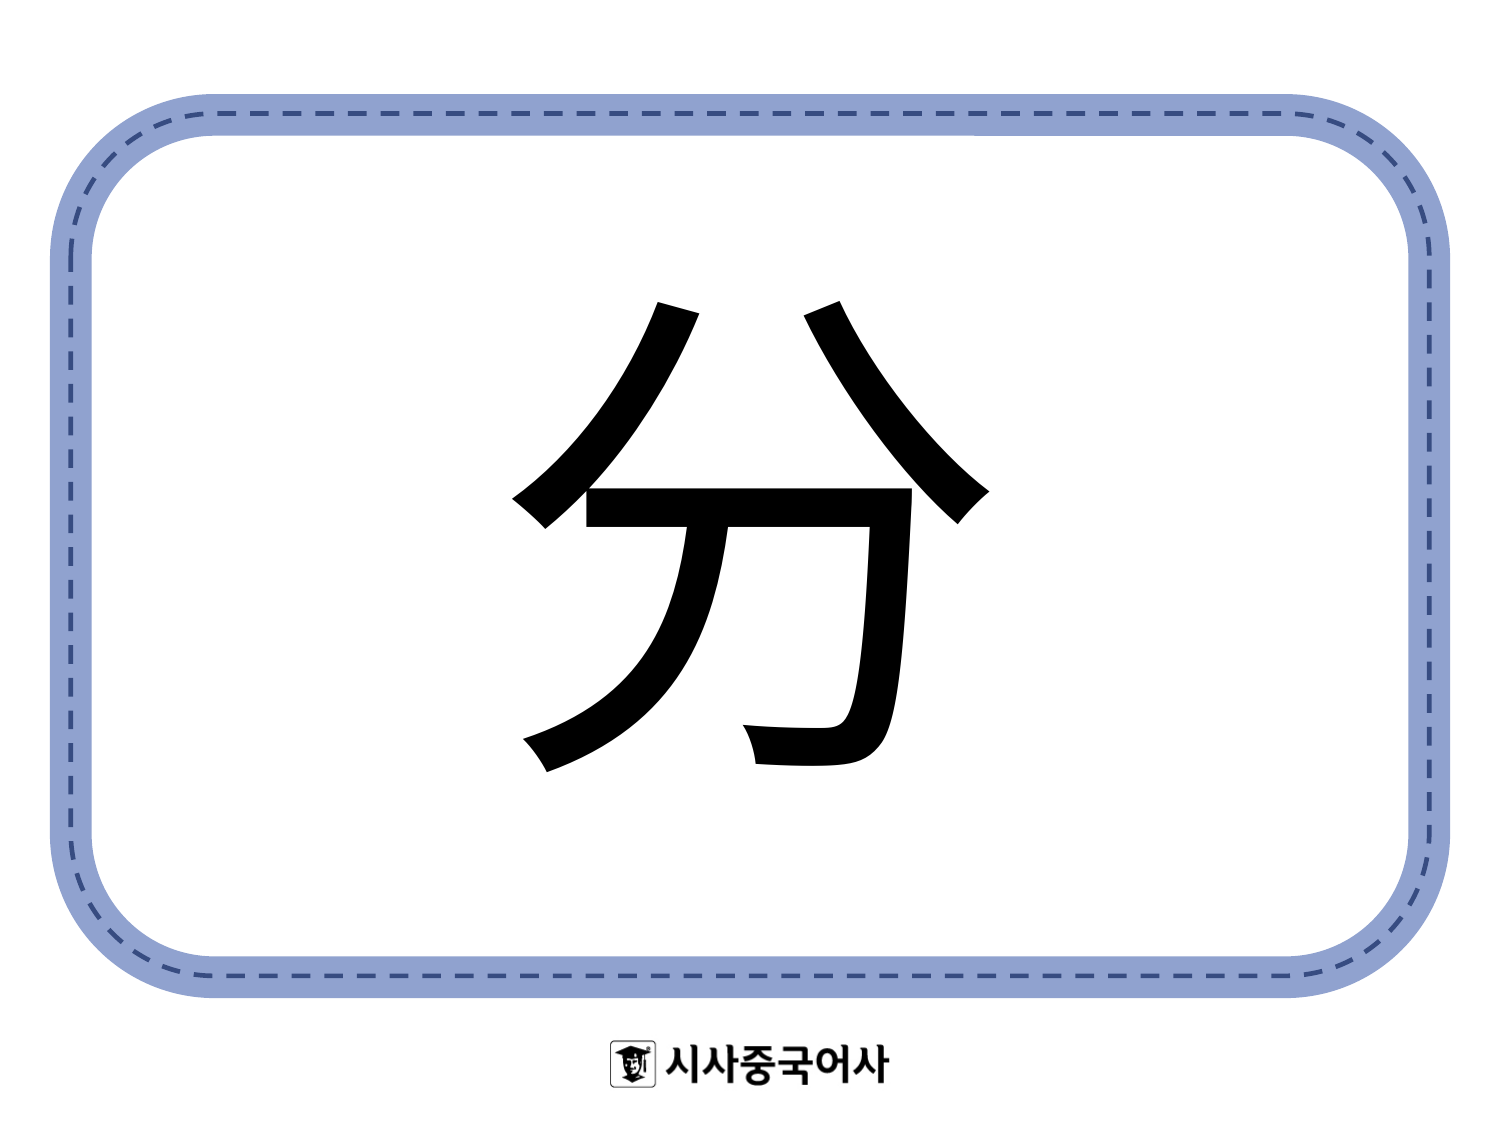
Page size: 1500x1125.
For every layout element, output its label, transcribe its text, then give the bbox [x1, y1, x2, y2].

picture [602, 1034, 898, 1094]
text_box 分 [145, 189, 1354, 853]
